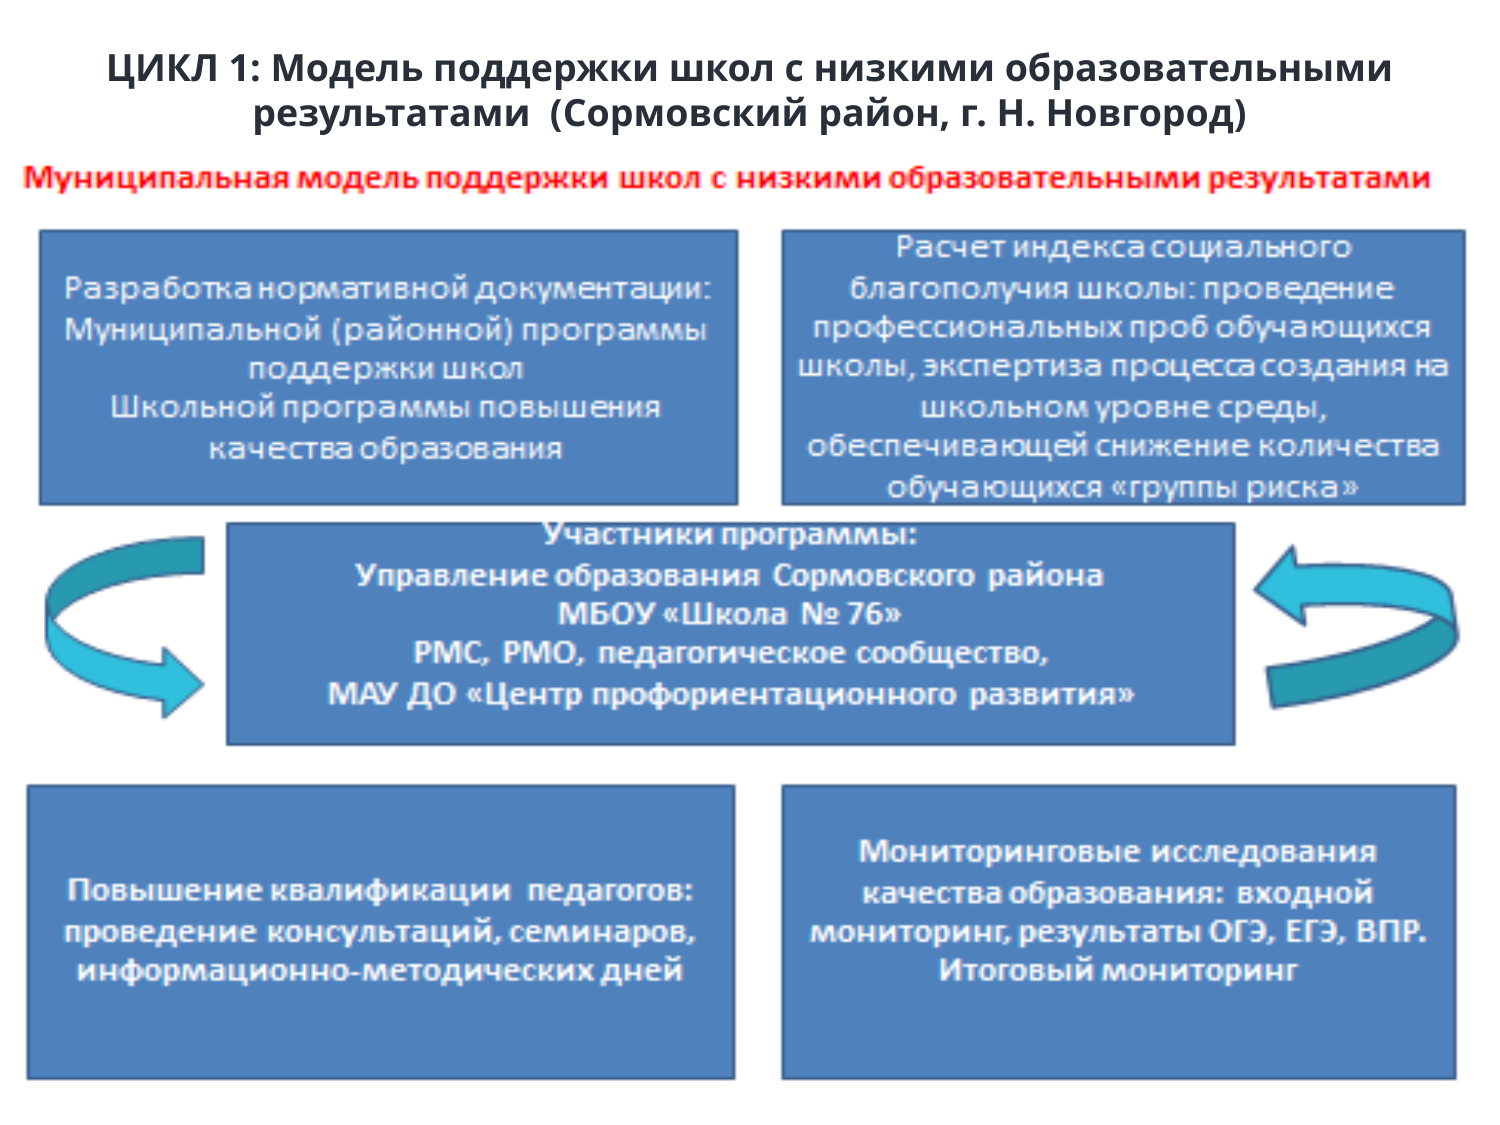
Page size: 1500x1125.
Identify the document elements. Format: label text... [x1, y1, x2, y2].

text_box ЦИКЛ 1: Модель поддержки школ с низкими образовательными результатами (Сормовский район, г. Н. Новгород) [0, 41, 1500, 136]
picture [0, 131, 1473, 1125]
